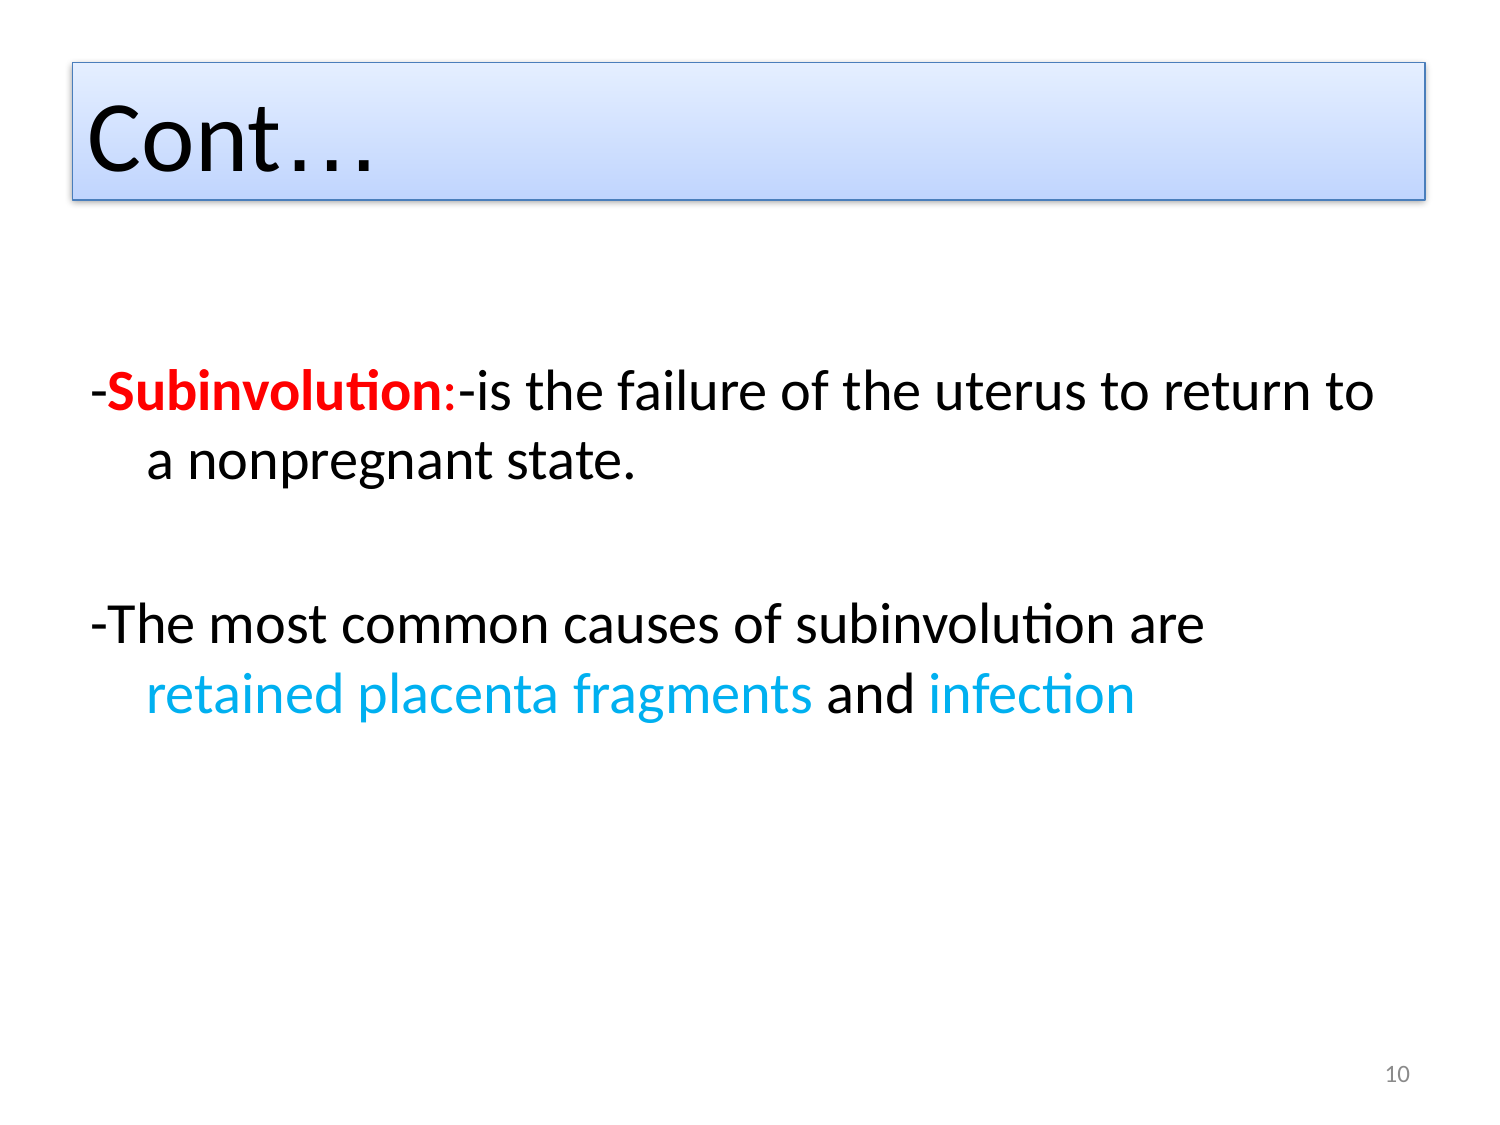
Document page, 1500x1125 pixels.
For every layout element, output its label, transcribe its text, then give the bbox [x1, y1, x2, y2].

slide_number 10 [1074, 1042, 1425, 1103]
title Cont… [72, 62, 1426, 201]
list -Subinvolution:-is the failure of the uterus to return to a nonpregnant state. -The most common causes of subinvolution are retained placenta fragments and infection [75, 262, 1425, 1005]
